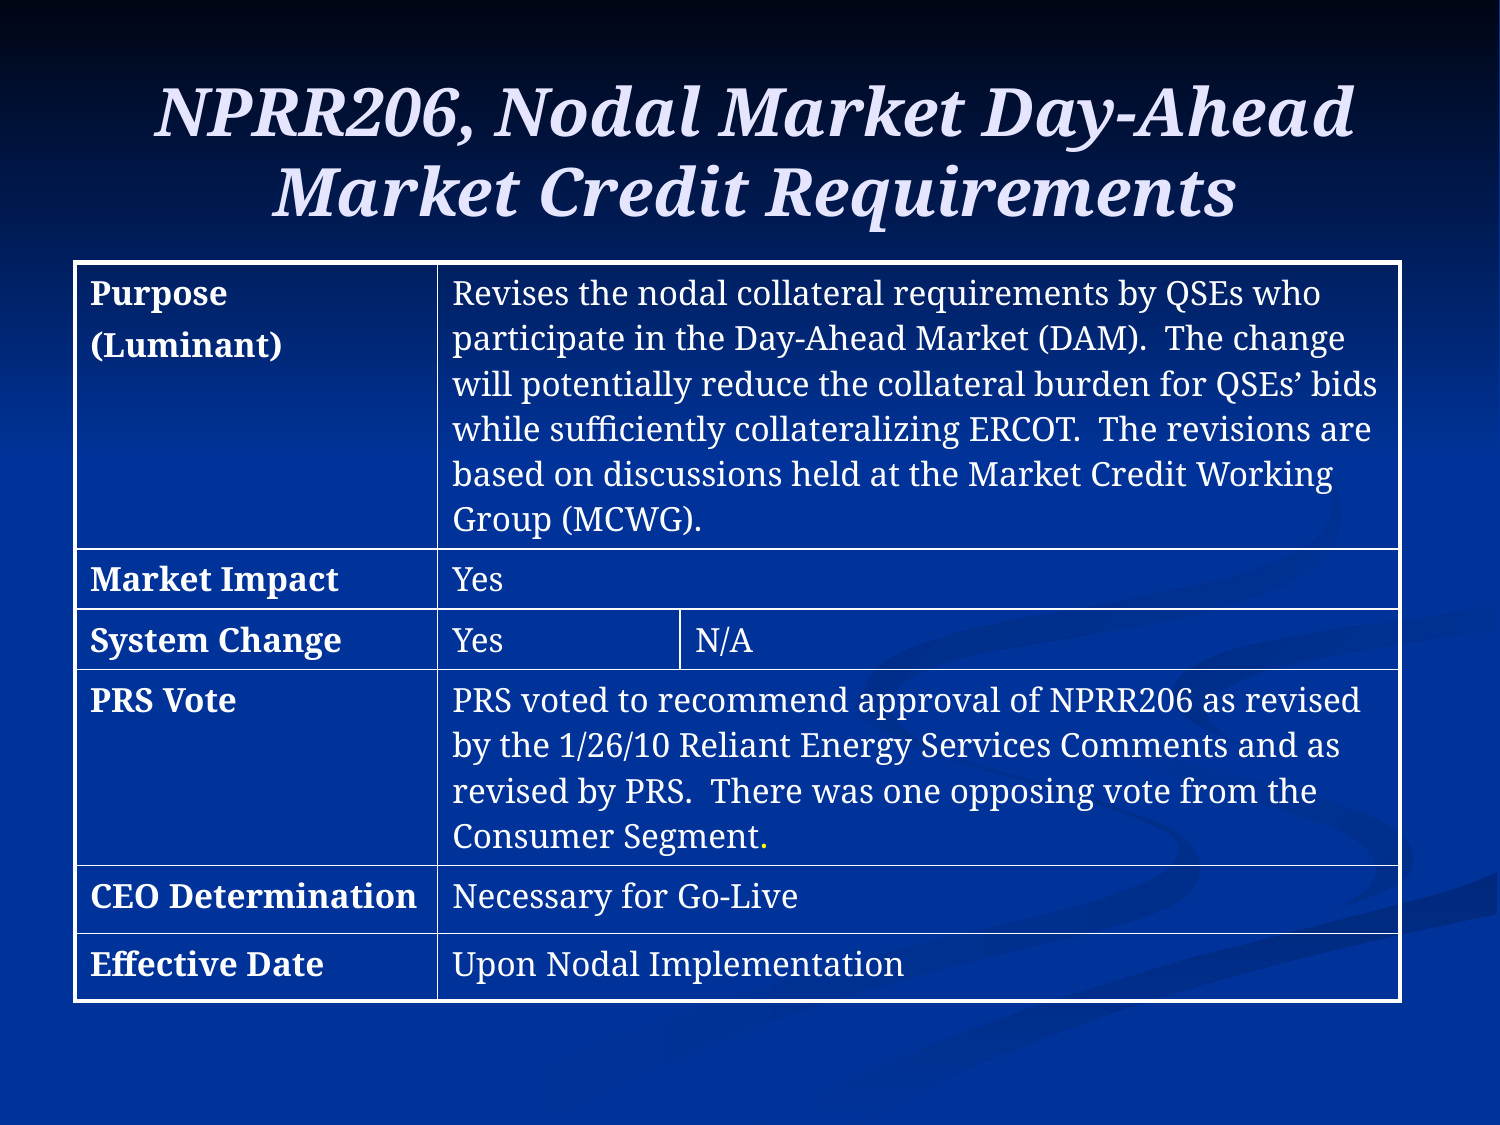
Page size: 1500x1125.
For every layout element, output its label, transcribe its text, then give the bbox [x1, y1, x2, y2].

table_cell CEO Determination [77, 866, 437, 933]
table_cell System Change [77, 610, 437, 669]
table_cell PRS voted to recommend approval of NPRR206 as revised by the 1/26/10 Reliant Energy Services Comments and as revised by PRS. There was one opposing vote from the Consumer Segment. [438, 670, 1398, 865]
table_cell Necessary for Go-Live [438, 866, 1398, 933]
table_cell PRS Vote [77, 670, 437, 865]
table_cell Yes [438, 550, 1398, 608]
table_cell N/A [681, 610, 1398, 669]
table_cell Market Impact [77, 550, 437, 608]
table_cell Yes [438, 610, 679, 669]
title NPRR206, Nodal Market Day-Ahead Market Credit Requirements [37, 37, 1476, 263]
table_header Purpose (Luminant) [77, 265, 437, 548]
table_header Revises the nodal collateral requirements by QSEs who participate in the Day-Ahead Market (DAM). The change will potentially reduce the collateral burden for QSEs’ bids while sufficiently collateralizing ERCOT. The revisions are based on discussions held at the Market Credit Working Group (MCWG). [438, 265, 1398, 548]
table_cell Upon Nodal Implementation [438, 934, 1398, 999]
table_cell Effective Date [77, 934, 437, 999]
